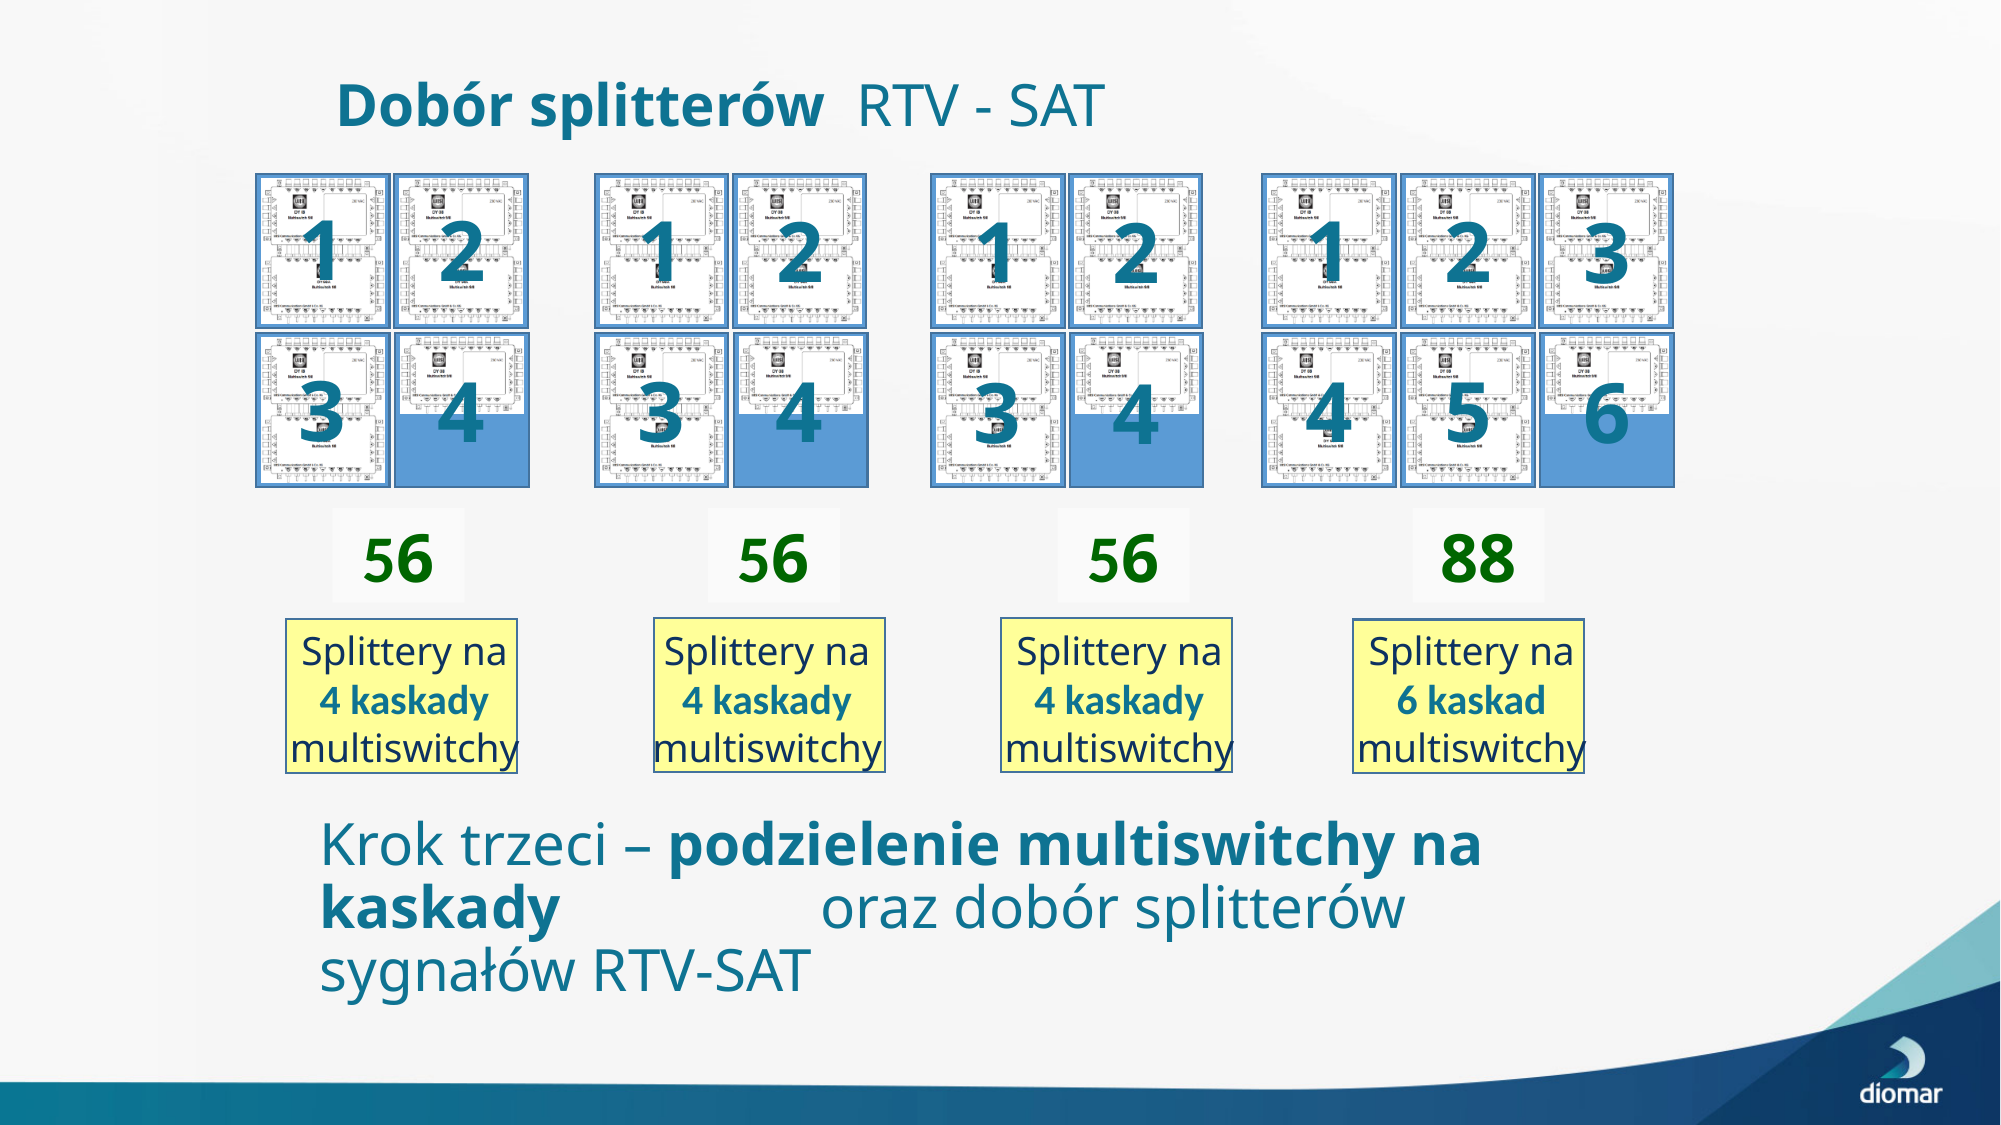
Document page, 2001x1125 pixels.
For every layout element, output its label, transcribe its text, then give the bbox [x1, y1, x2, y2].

text_box [255, 173, 391, 329]
picture [0, 0, 2001, 1125]
text_box [394, 332, 530, 488]
text_box 1 [930, 192, 936, 307]
text_box 3 [385, 350, 390, 465]
text_box Splittery na 4 kaskady multiswitchy [597, 619, 936, 819]
text_box 1 [1060, 192, 1065, 307]
text_box 3 [1540, 192, 1544, 308]
text_box 1 [256, 190, 261, 305]
text_box 1 [385, 190, 390, 305]
text_box [255, 332, 391, 488]
text_box 3 [930, 352, 936, 468]
text_box 1 [594, 190, 600, 306]
text_box 56 [332, 508, 465, 603]
text_box 2 [862, 191, 867, 307]
text_box 5 [1401, 352, 1406, 467]
text_box [1400, 173, 1536, 329]
text_box Splittery na 4 kaskady multiswitchy [950, 619, 1289, 819]
text_box 2 [1530, 191, 1536, 307]
text_box [594, 306, 729, 329]
text_box 2 [1198, 193, 1204, 308]
text_box [1069, 332, 1204, 488]
text_box [930, 173, 1066, 329]
text_box 4 [1069, 353, 1203, 469]
text_box 1 [1262, 190, 1267, 306]
text_box [594, 173, 729, 190]
text_box 56 [707, 508, 840, 603]
text_box 6 [1539, 353, 1674, 468]
text_box Krok trzeci – podzielenie multiswitchy na kaskady oraz dobór splitterów sygnałów RTV-SAT [304, 863, 1634, 957]
text_box 2 [1401, 191, 1406, 307]
text_box 88 [1412, 508, 1545, 603]
text_box [732, 173, 867, 329]
text_box 2 [523, 190, 529, 306]
text_box [1539, 332, 1675, 488]
text_box [1261, 173, 1397, 329]
text_box 1 [1391, 190, 1397, 306]
text_box 1 [724, 190, 729, 306]
text_box 3 [1668, 192, 1674, 308]
text_box 4 [1392, 351, 1396, 467]
text_box 3 [1060, 352, 1064, 468]
text_box Splittery na 4 kaskady multiswitchy [235, 619, 574, 819]
text_box [1068, 173, 1203, 329]
text_box 4 [732, 352, 867, 467]
text_box 2 [394, 190, 399, 306]
text_box 2 [733, 191, 738, 307]
text_box 56 [1057, 508, 1190, 603]
text_box 4 [1262, 351, 1267, 467]
text_box [594, 332, 729, 488]
text_box [1538, 173, 1674, 329]
text_box 4 [394, 351, 529, 467]
text_box 2 [1069, 193, 1074, 308]
title Dobór splitterów RTV - SAT [320, 61, 1650, 154]
text_box [733, 332, 869, 488]
text_box 3 [255, 350, 261, 465]
text_box 5 [1531, 352, 1535, 467]
text_box [1261, 332, 1397, 488]
text_box 3 [724, 351, 728, 467]
text_box [1400, 332, 1536, 488]
text_box 3 [594, 351, 600, 467]
text_box [393, 173, 529, 329]
text_box Splittery na 6 kaskad multiswitchy [1302, 619, 1641, 819]
text_box [930, 332, 1066, 488]
